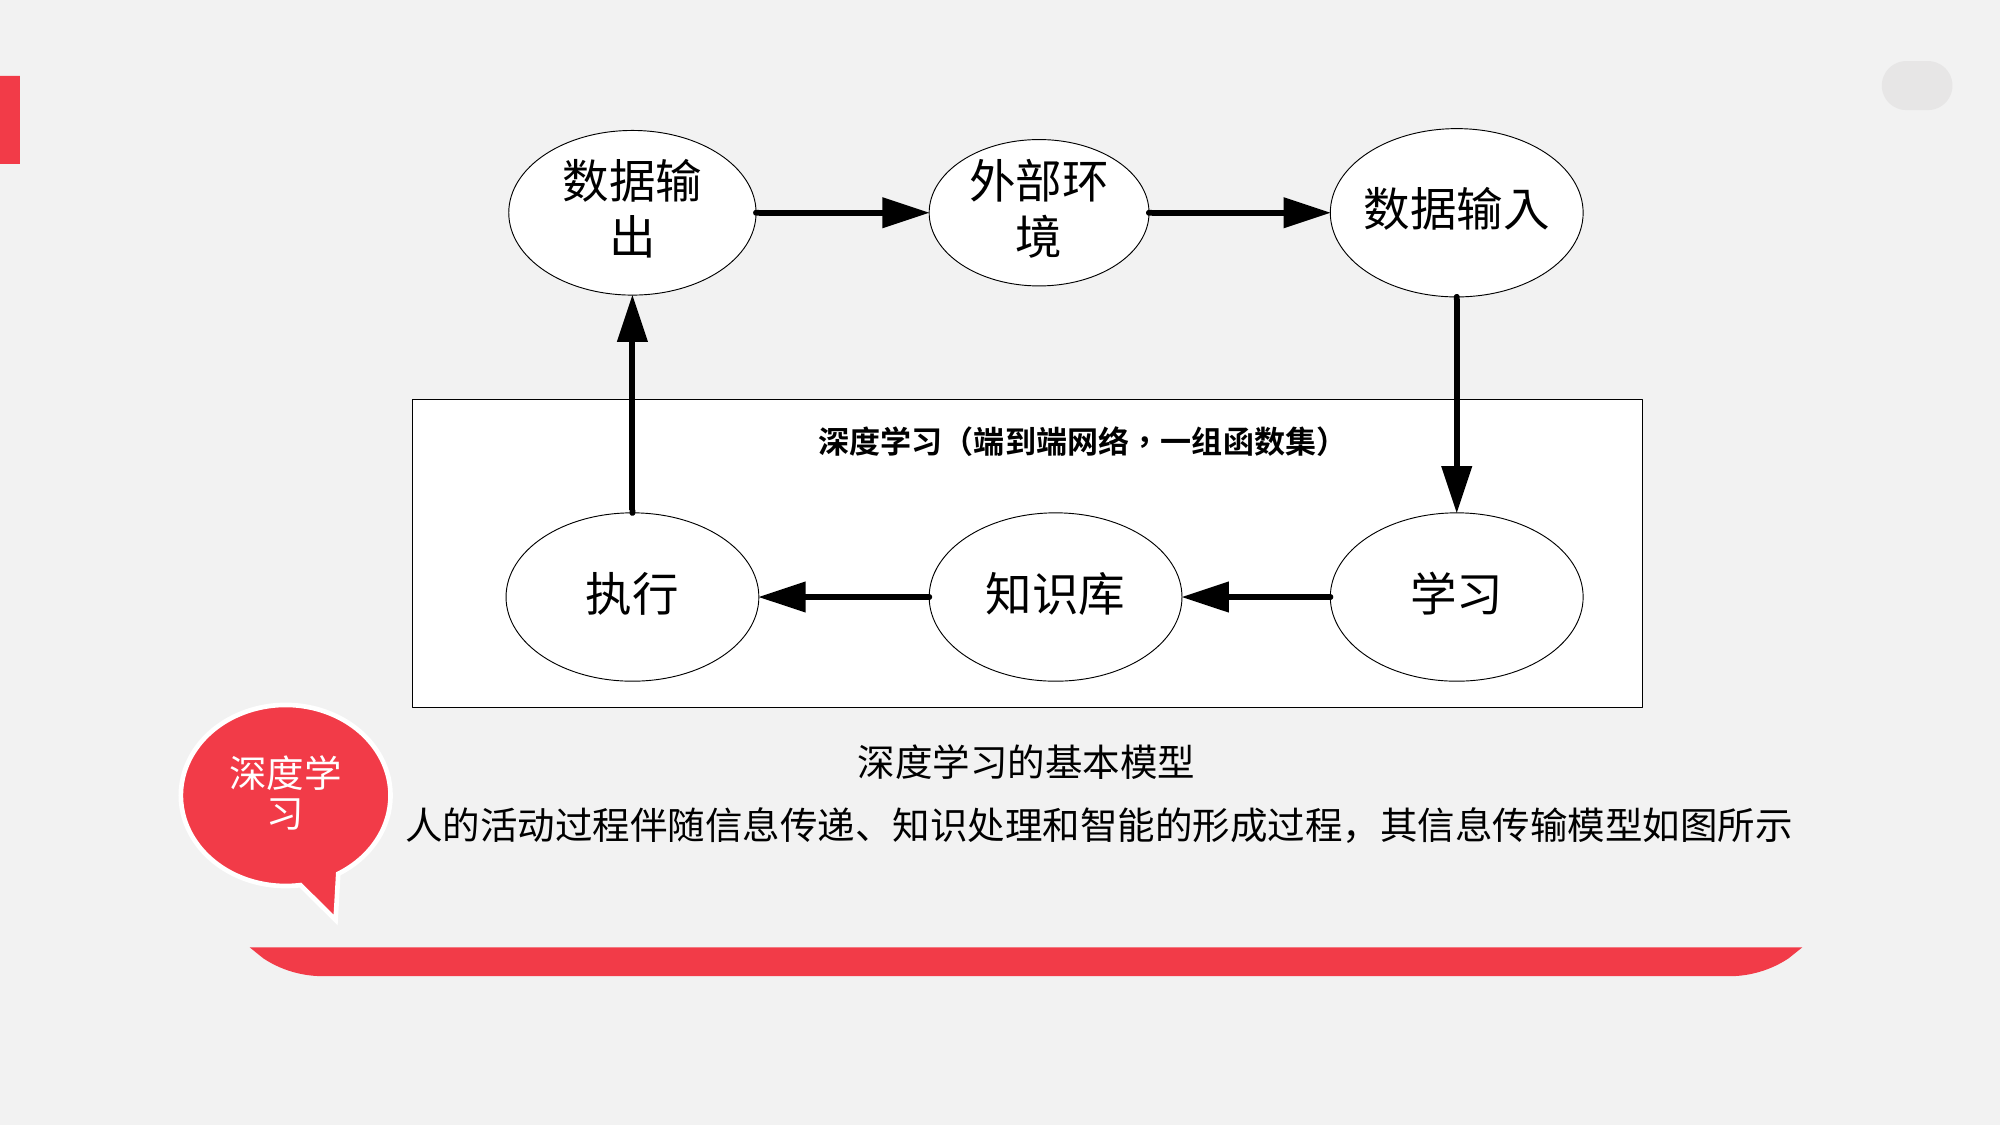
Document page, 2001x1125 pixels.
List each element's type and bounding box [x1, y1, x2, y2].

text_box [374, 123, 1682, 745]
text_box [180, 704, 1836, 979]
